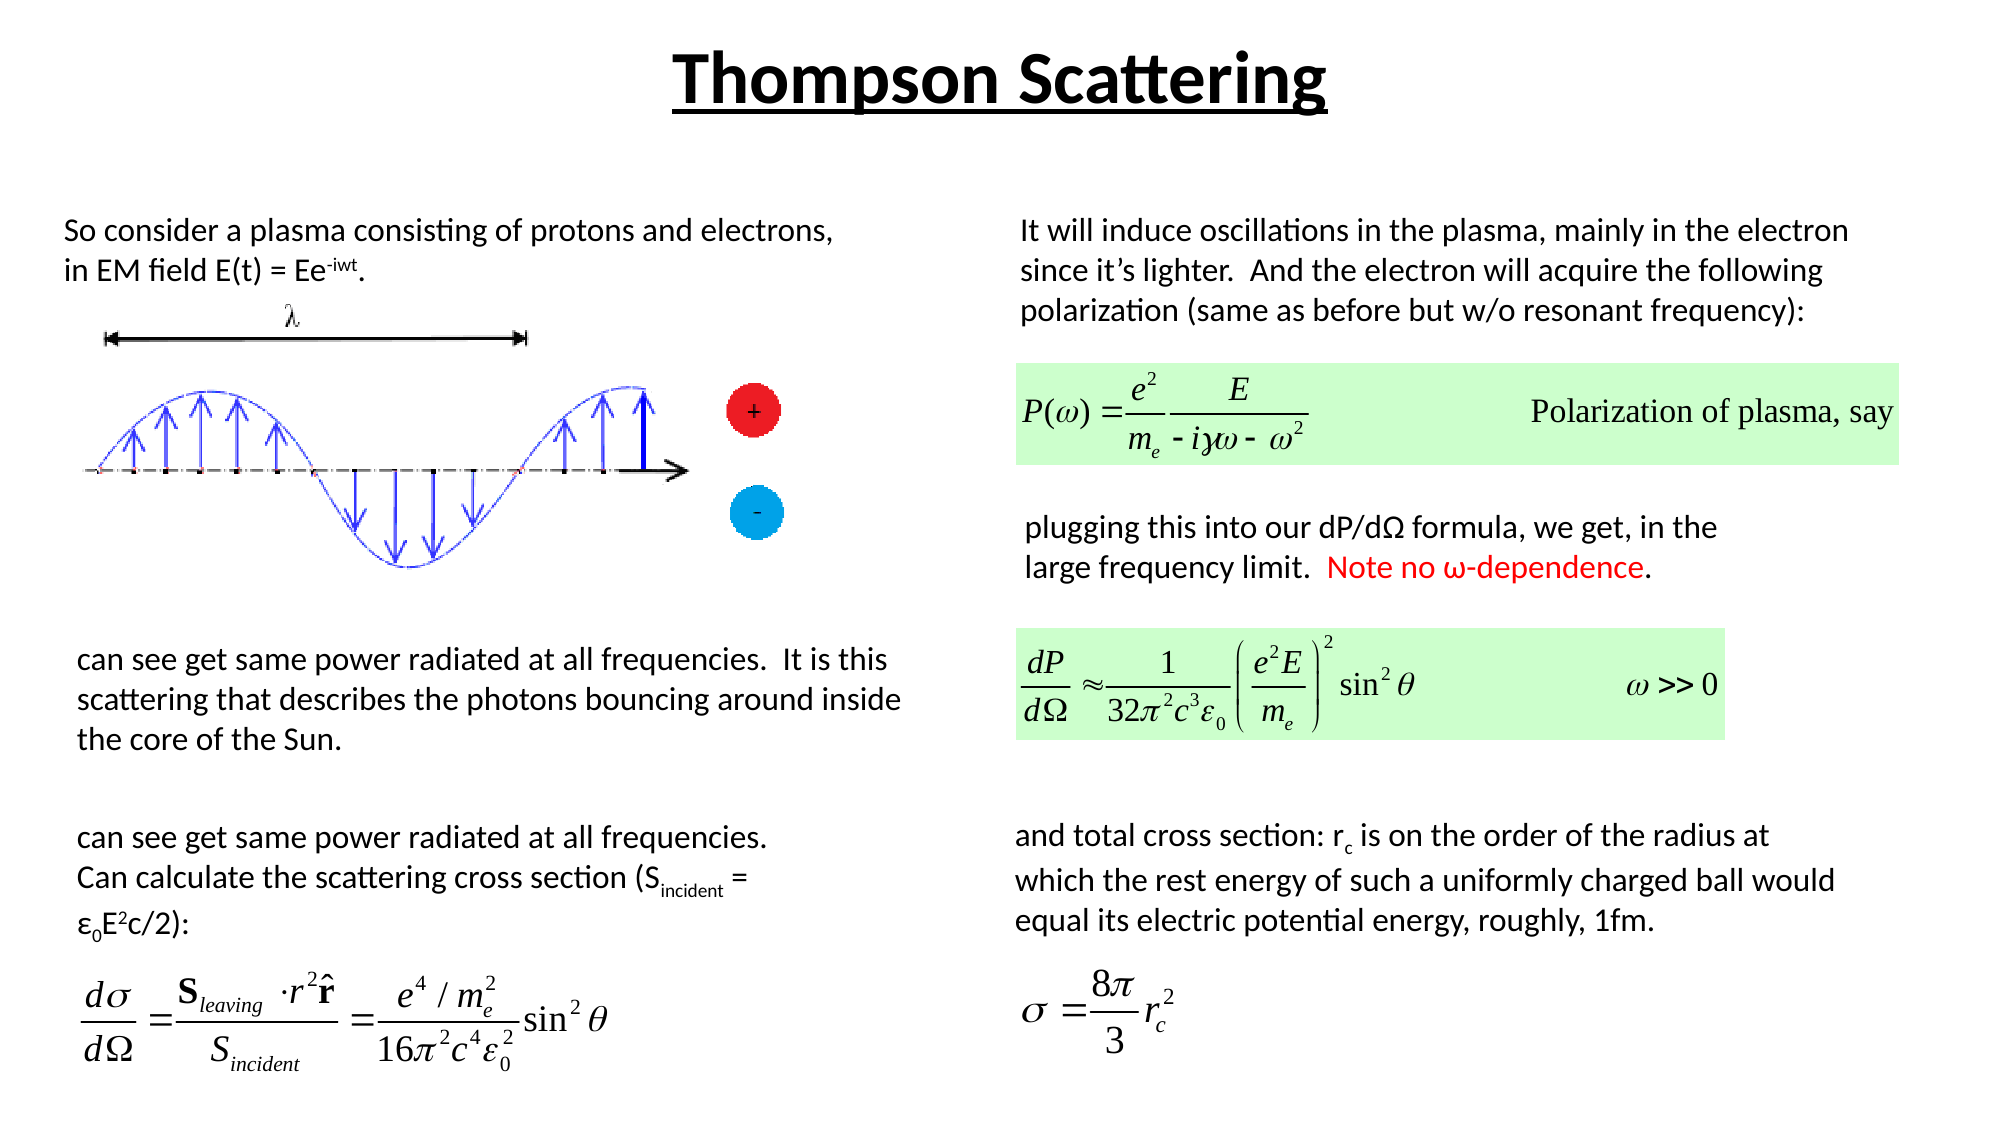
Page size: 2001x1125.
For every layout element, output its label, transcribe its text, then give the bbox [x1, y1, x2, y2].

title Thompson Scattering [656, 13, 1344, 128]
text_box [1015, 628, 1725, 740]
text_box can see get same power radiated at all frequencies. Can calculate the scattering cross section (Sincident = ε0E2c/2): [62, 808, 841, 954]
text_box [1015, 958, 1183, 1062]
text_box It will induce oscillations in the plasma, mainly in the electron since it’s lighter. And the electron will acquire the following polarization (same as before but w/o resonant frequency): [1005, 201, 1891, 336]
text_box So consider a plasma consisting of protons and electrons, in EM field E(t) = Ee-iwt. [49, 201, 863, 296]
text_box can see get same power radiated at all frequencies. It is this scattering that describes the photons bouncing around inside the core of the Sun. [62, 629, 945, 765]
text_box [74, 962, 617, 1079]
text_box and total cross section: rc is on the order of the radius at which the rest energy of such a uniformly charged ball would equal its electric potential energy, roughly, 1fm. [999, 805, 1870, 946]
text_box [1015, 362, 1901, 467]
picture [74, 290, 815, 575]
text_box plugging this into our dP/dΩ formula, we get, in the large frequency limit. Note no ω-dependence. [1009, 497, 1766, 593]
